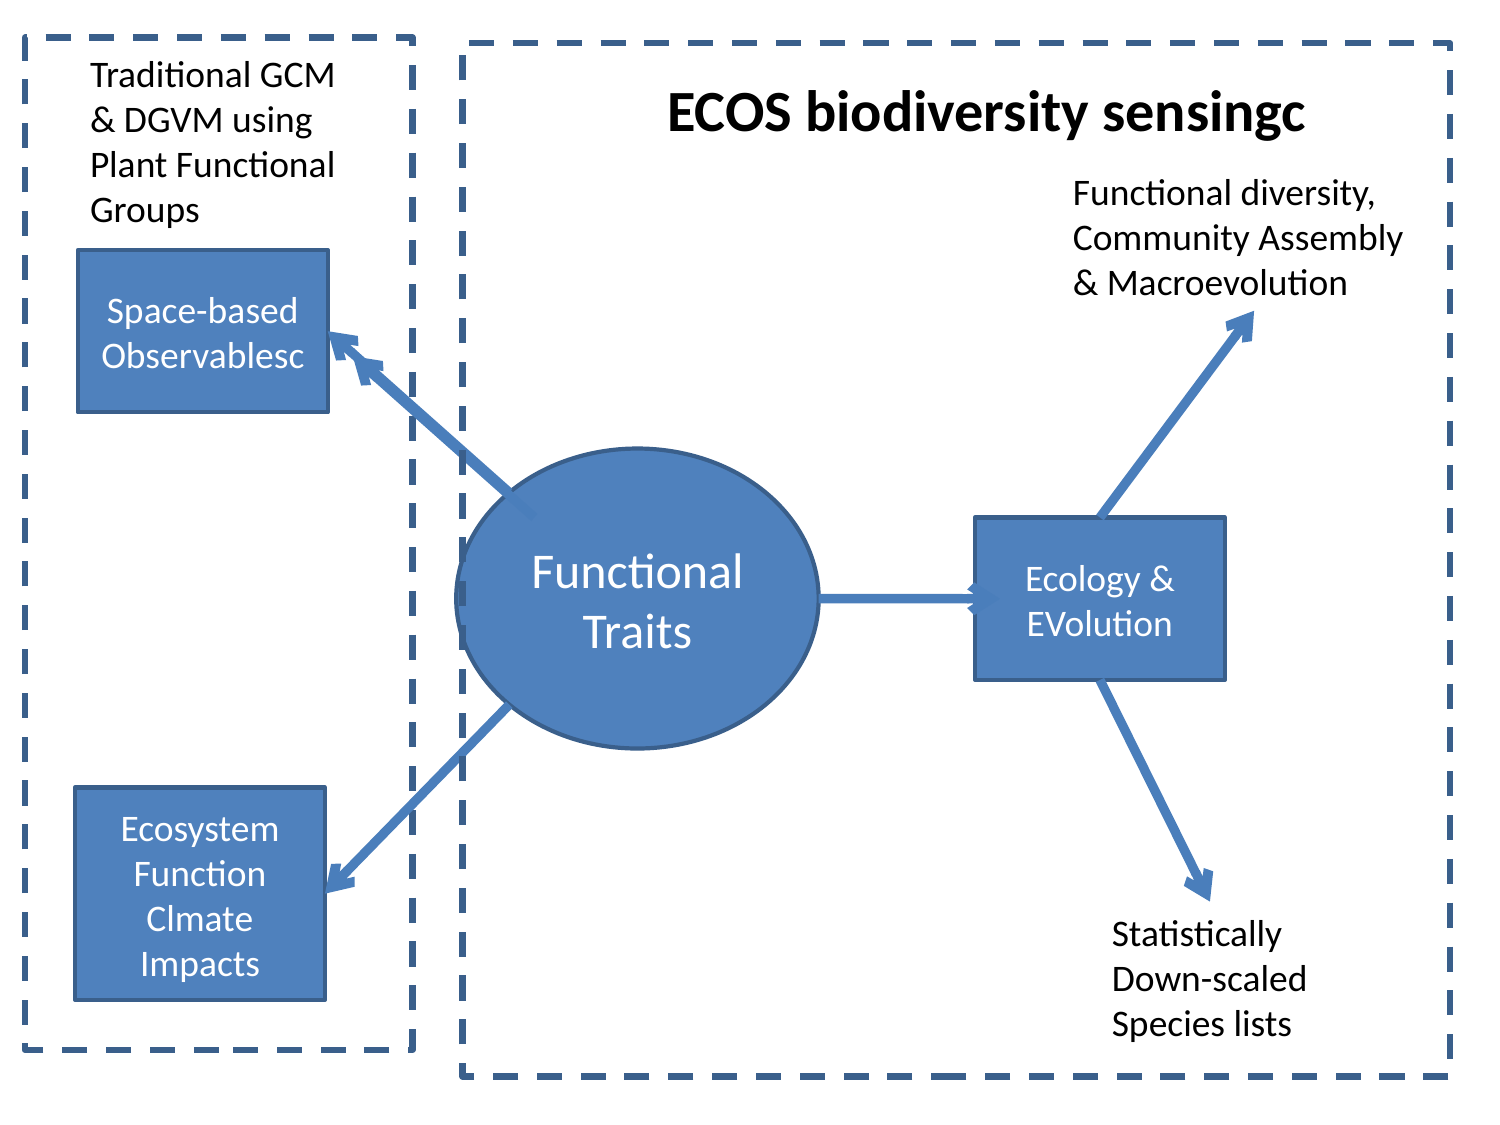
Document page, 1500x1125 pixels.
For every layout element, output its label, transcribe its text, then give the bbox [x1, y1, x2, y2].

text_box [327, 330, 510, 493]
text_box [1099, 679, 1211, 902]
text_box Functional Traits [454, 560, 462, 643]
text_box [352, 355, 535, 518]
text_box Traditional GCM & DGVM using Plant Functional Groups [75, 43, 363, 238]
text_box ECOS biodiversity sensingc [652, 65, 1322, 151]
text_box [460, 41, 1452, 1078]
text_box [23, 35, 414, 1052]
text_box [1099, 330, 1255, 518]
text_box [324, 704, 510, 894]
